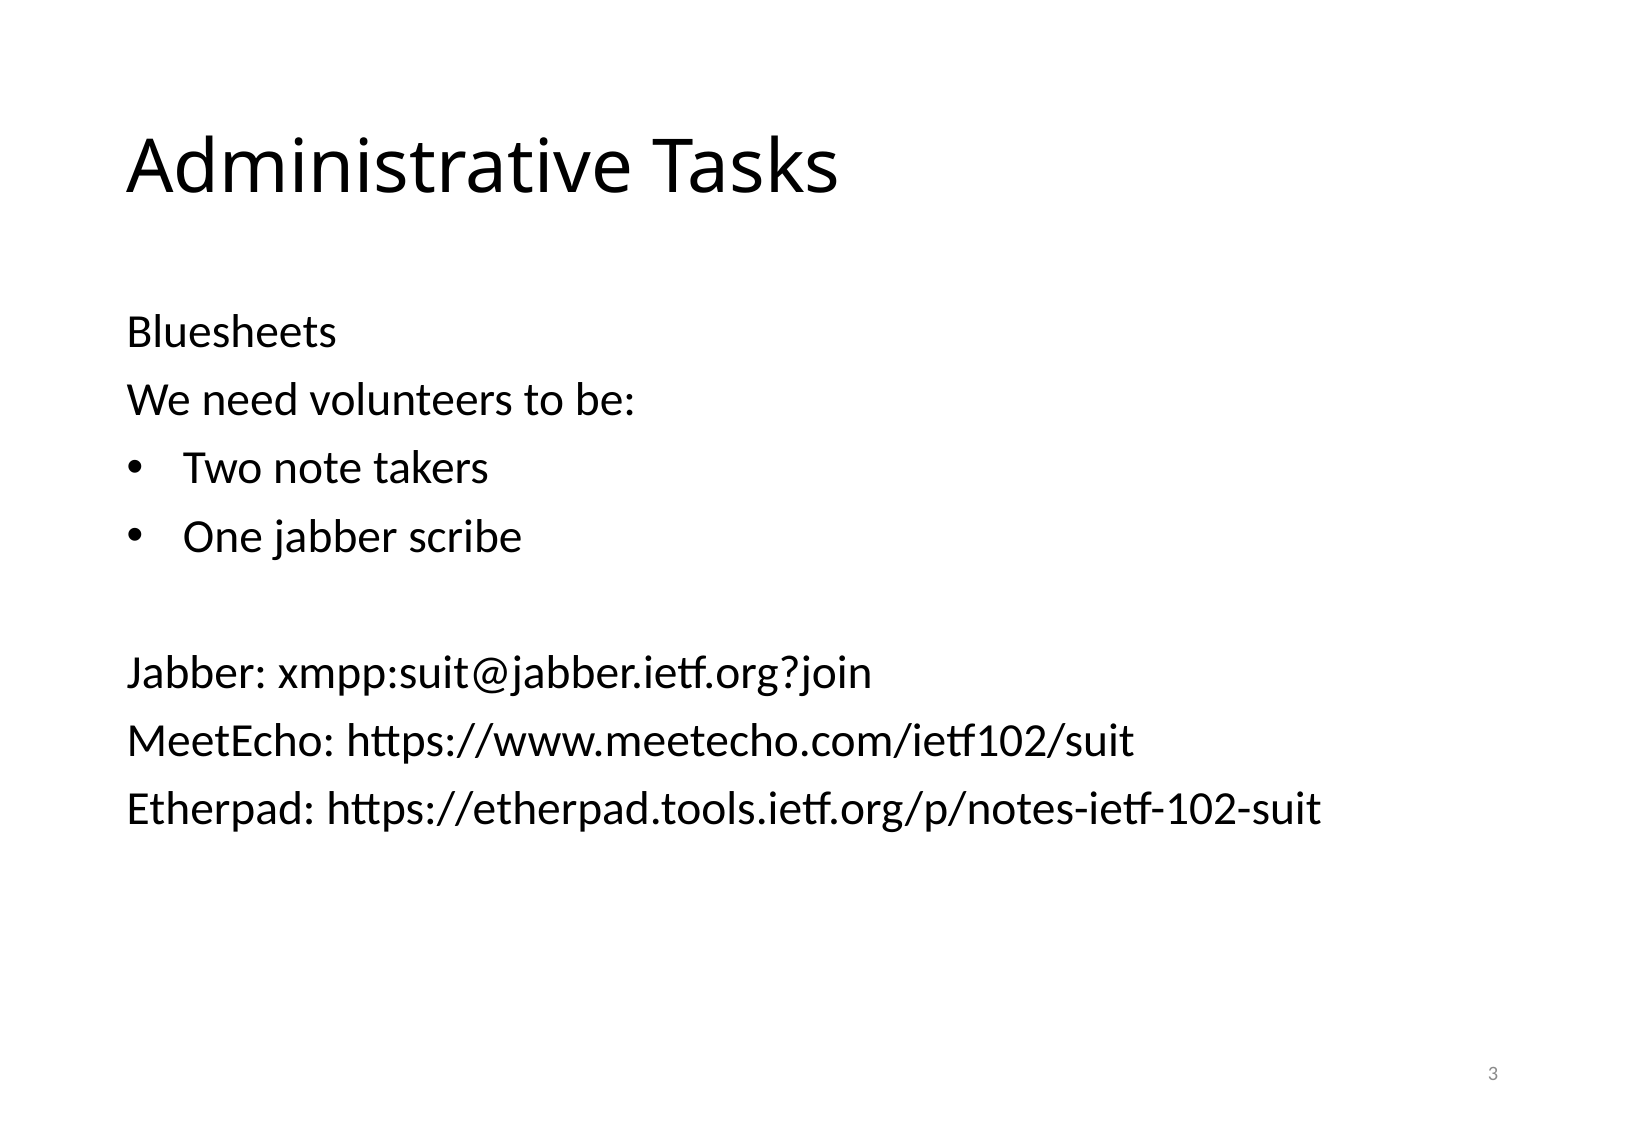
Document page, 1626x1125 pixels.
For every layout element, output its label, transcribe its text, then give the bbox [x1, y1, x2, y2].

list Bluesheets We need volunteers to be: Two note takers One jabber scribe Jabber: xmpp:suit@jabber.ietf.org?join MeetEcho: https://www.meetecho.com/ietf102/suit Etherpad: https://etherpad.tools.ietf.org/p/notes-ietf-102-suit [111, 299, 1514, 1014]
slide_number 3 [1147, 1042, 1514, 1103]
title Administrative Tasks [111, 59, 1514, 278]
